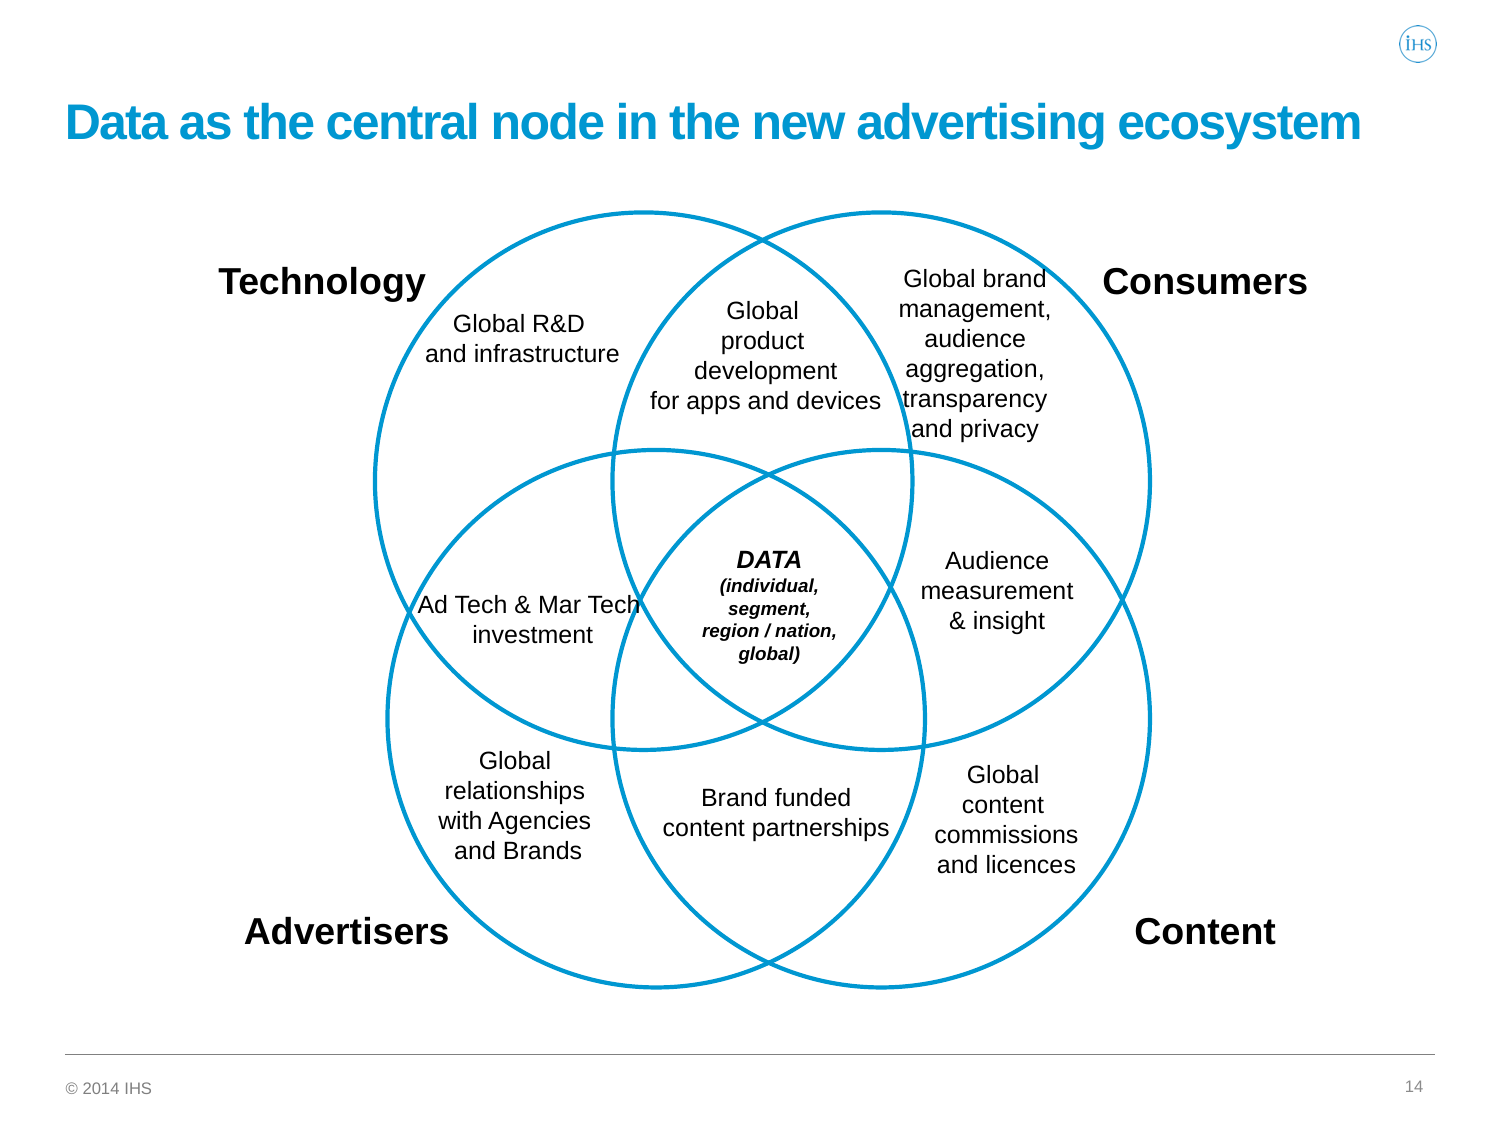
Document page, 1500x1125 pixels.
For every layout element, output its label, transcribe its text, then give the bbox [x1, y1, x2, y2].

text_box Consumers [1090, 249, 1321, 310]
text_box Advertisers [232, 899, 462, 960]
slide_number 14 [1328, 1067, 1424, 1104]
text_box [612, 362, 868, 471]
text_box Global content commissions and licences [922, 751, 1091, 886]
text_box DATA (individual, segment, region / nation, global) [690, 536, 849, 672]
text_box [423, 447, 769, 581]
text_box [610, 448, 1153, 990]
text_box Content [1122, 899, 1288, 960]
text_box [923, 300, 1153, 600]
text_box Ad Tech & Mar Tech investment [405, 581, 660, 656]
text_box Global R&D and infrastructure [413, 299, 633, 375]
text_box Technology [206, 249, 438, 310]
text_box [443, 210, 761, 370]
picture [1399, 25, 1437, 63]
text_box Global product development for apps and devices [638, 287, 894, 422]
text_box Global relationships with Agencies and Brands [426, 737, 611, 872]
text_box Audience measurement & insight [908, 537, 1086, 643]
text_box [372, 339, 631, 610]
text_box Brand funded content partnerships [650, 774, 903, 849]
text_box [692, 210, 1031, 287]
text_box [385, 617, 617, 862]
text_box [432, 749, 768, 990]
title Data as the central node in the new advertising ecosystem [64, 95, 1435, 225]
text_box Global brand management, audience aggregation, transparency and privacy [868, 255, 1083, 450]
